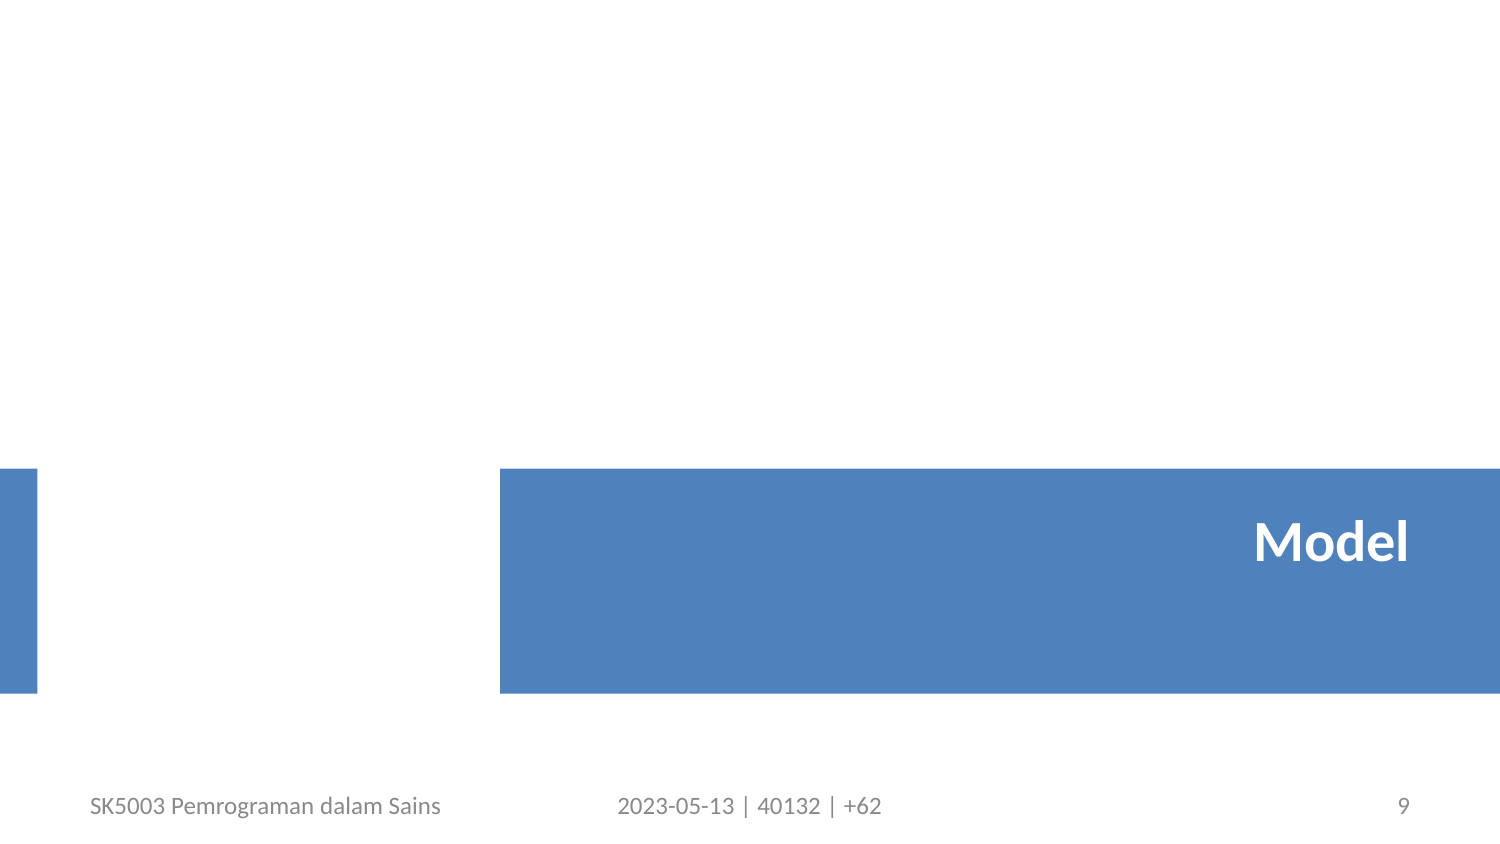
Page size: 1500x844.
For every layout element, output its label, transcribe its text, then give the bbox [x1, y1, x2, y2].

slide_number 9 [1074, 782, 1425, 827]
text_box Model [587, 509, 1425, 666]
slide_number SK5003 Pemrograman dalam Sains [75, 782, 463, 827]
footer 2023-05-13 | 40132 | +62 [512, 782, 988, 827]
